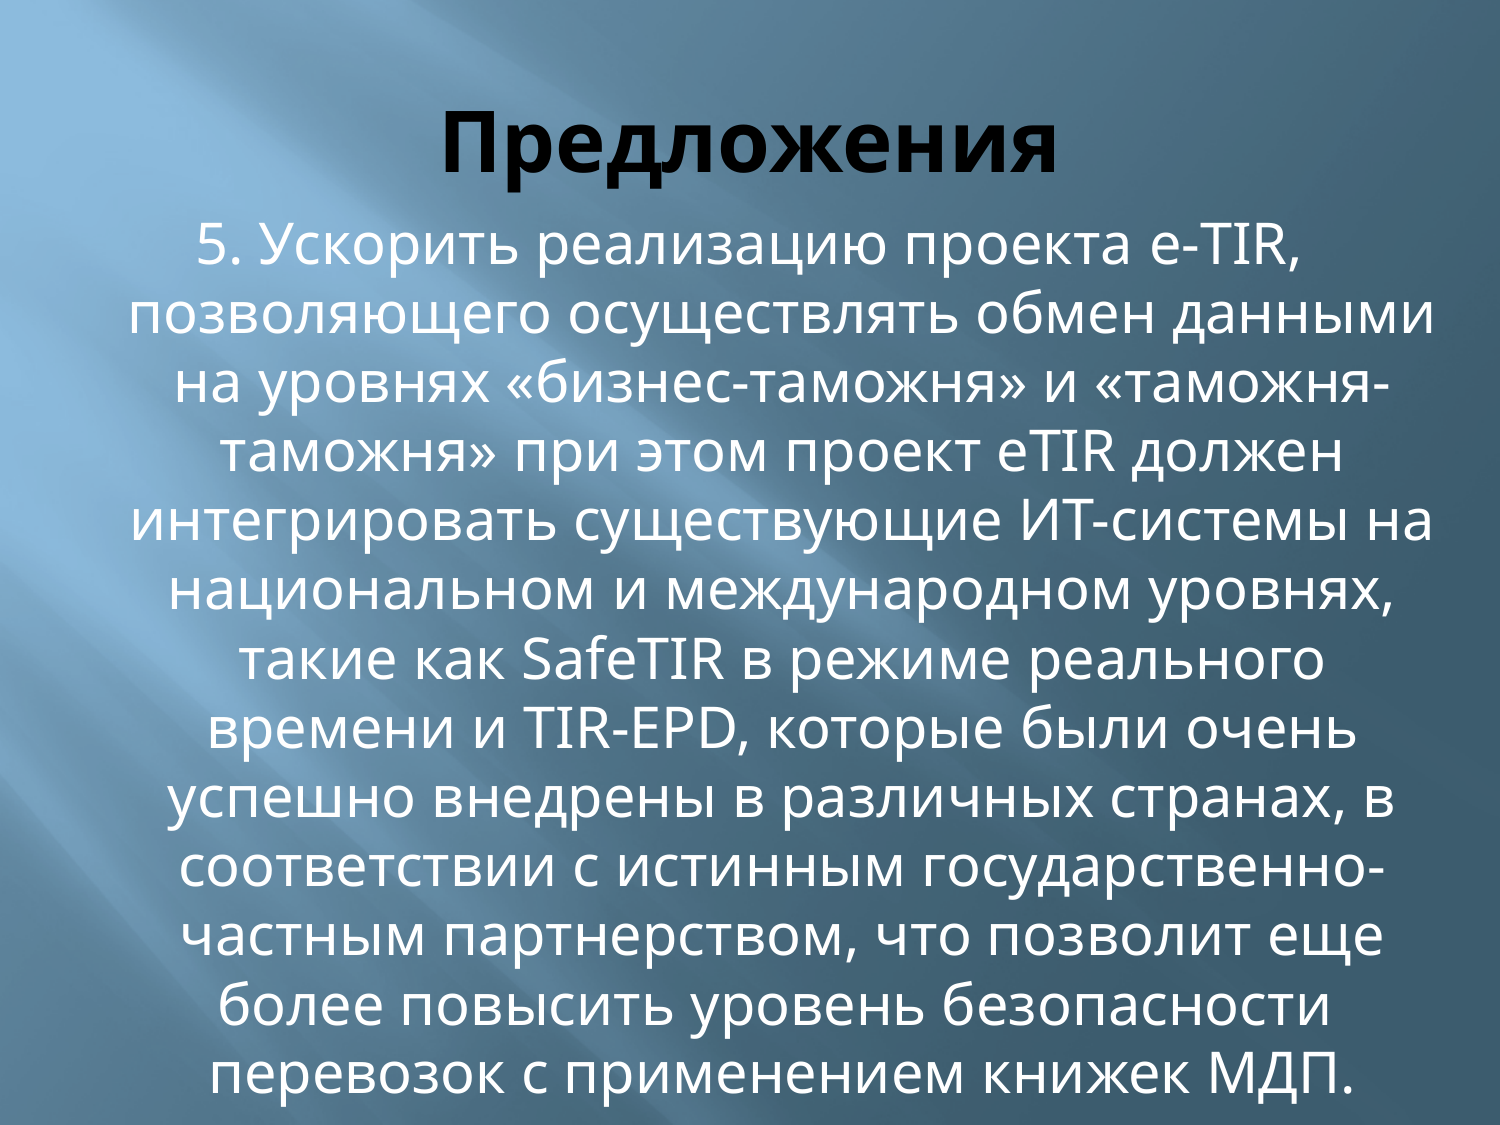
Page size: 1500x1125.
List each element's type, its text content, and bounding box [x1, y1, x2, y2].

list 5. Ускорить реализацию проекта e-TIR, позволяющего осуществлять обмен данными на уровнях «бизнес-таможня» и «таможня-таможня» при этом проект еTIR должен интегрировать существующие ИТ-системы на национальном и международном уровнях, такие как SafeTIR в режиме реального времени и TIR-EPD, которые были очень успешно внедрены в различных странах, в соответствии с истинным государственно-частным партнерством, что позволит еще более повысить уровень безопасности перевозок с применением книжек МДП. [23, 199, 1454, 1125]
title Предложения [75, 45, 1425, 199]
